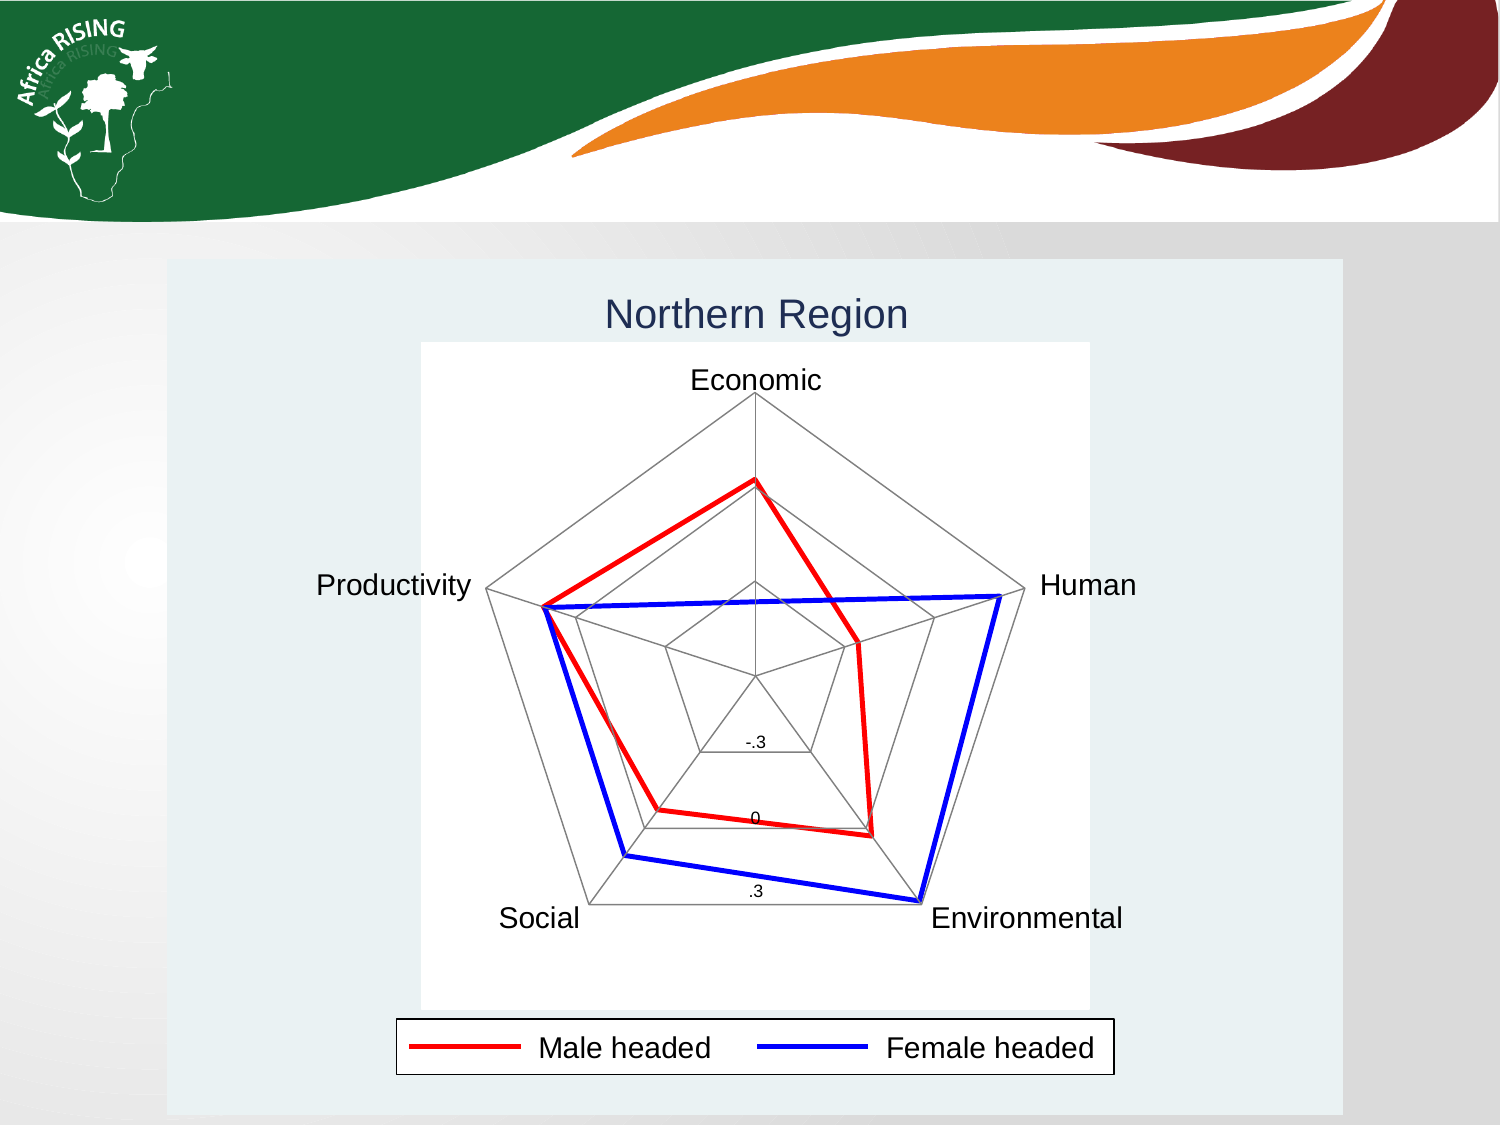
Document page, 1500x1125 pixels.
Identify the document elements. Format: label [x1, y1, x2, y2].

picture [0, 0, 1499, 222]
picture [156, 249, 1354, 1125]
